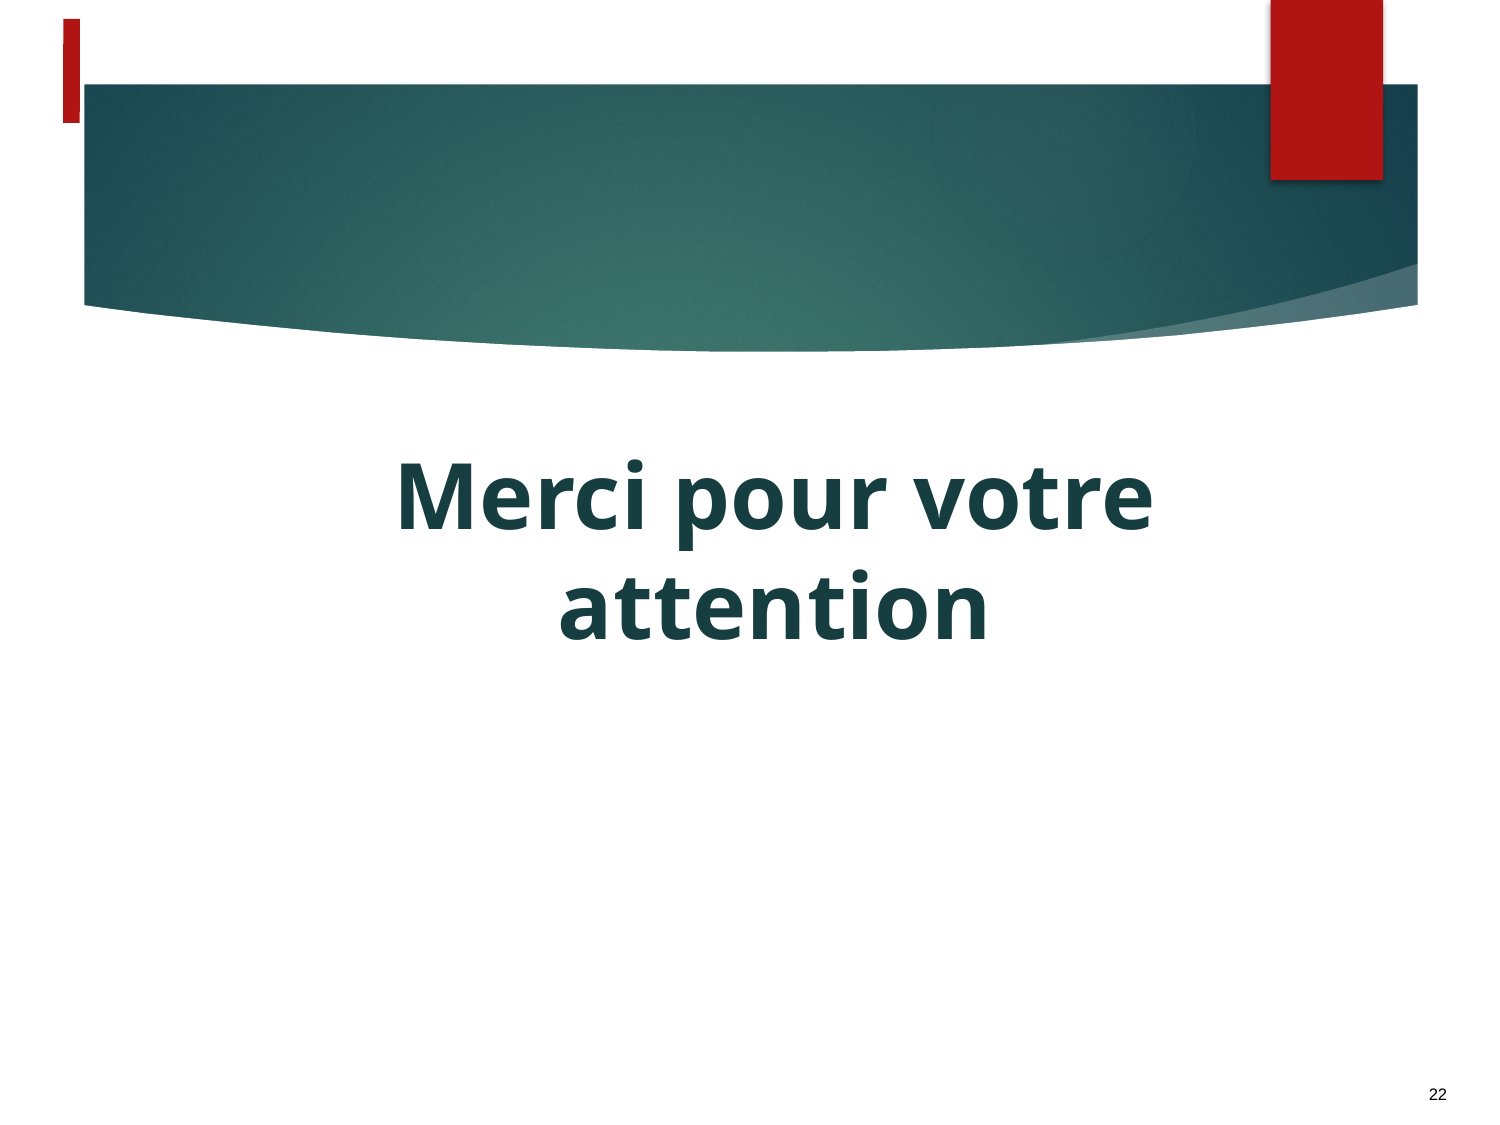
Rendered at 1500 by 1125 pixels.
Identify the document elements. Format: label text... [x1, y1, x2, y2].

text_box Merci pour votre attention [256, 358, 1294, 737]
